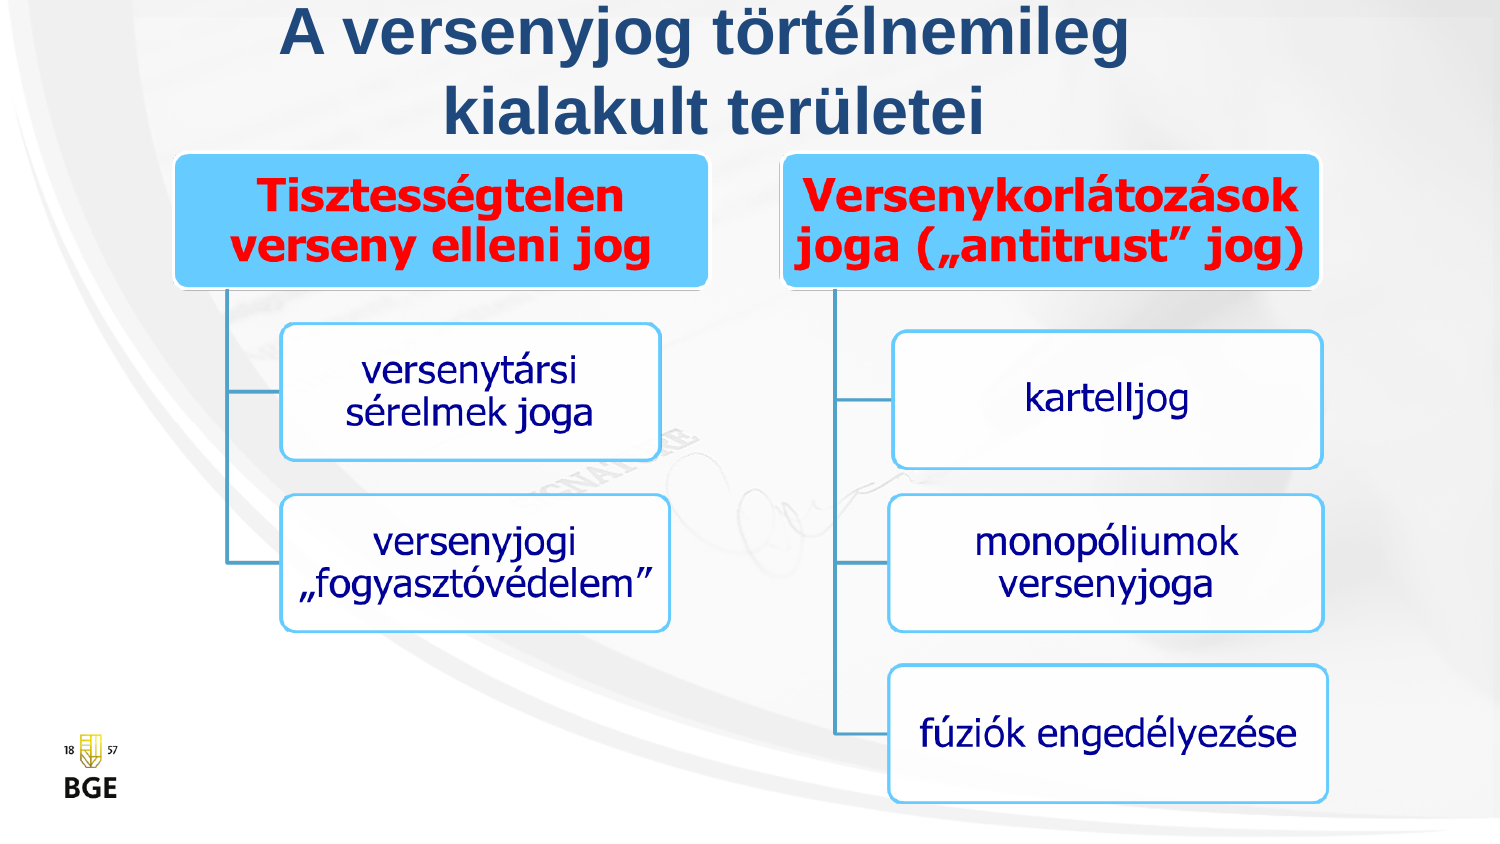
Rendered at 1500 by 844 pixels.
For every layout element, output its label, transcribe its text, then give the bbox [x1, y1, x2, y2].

list A versenyjog törtélnemileg kialakult területei [76, 20, 1353, 115]
picture [0, 0, 1500, 844]
